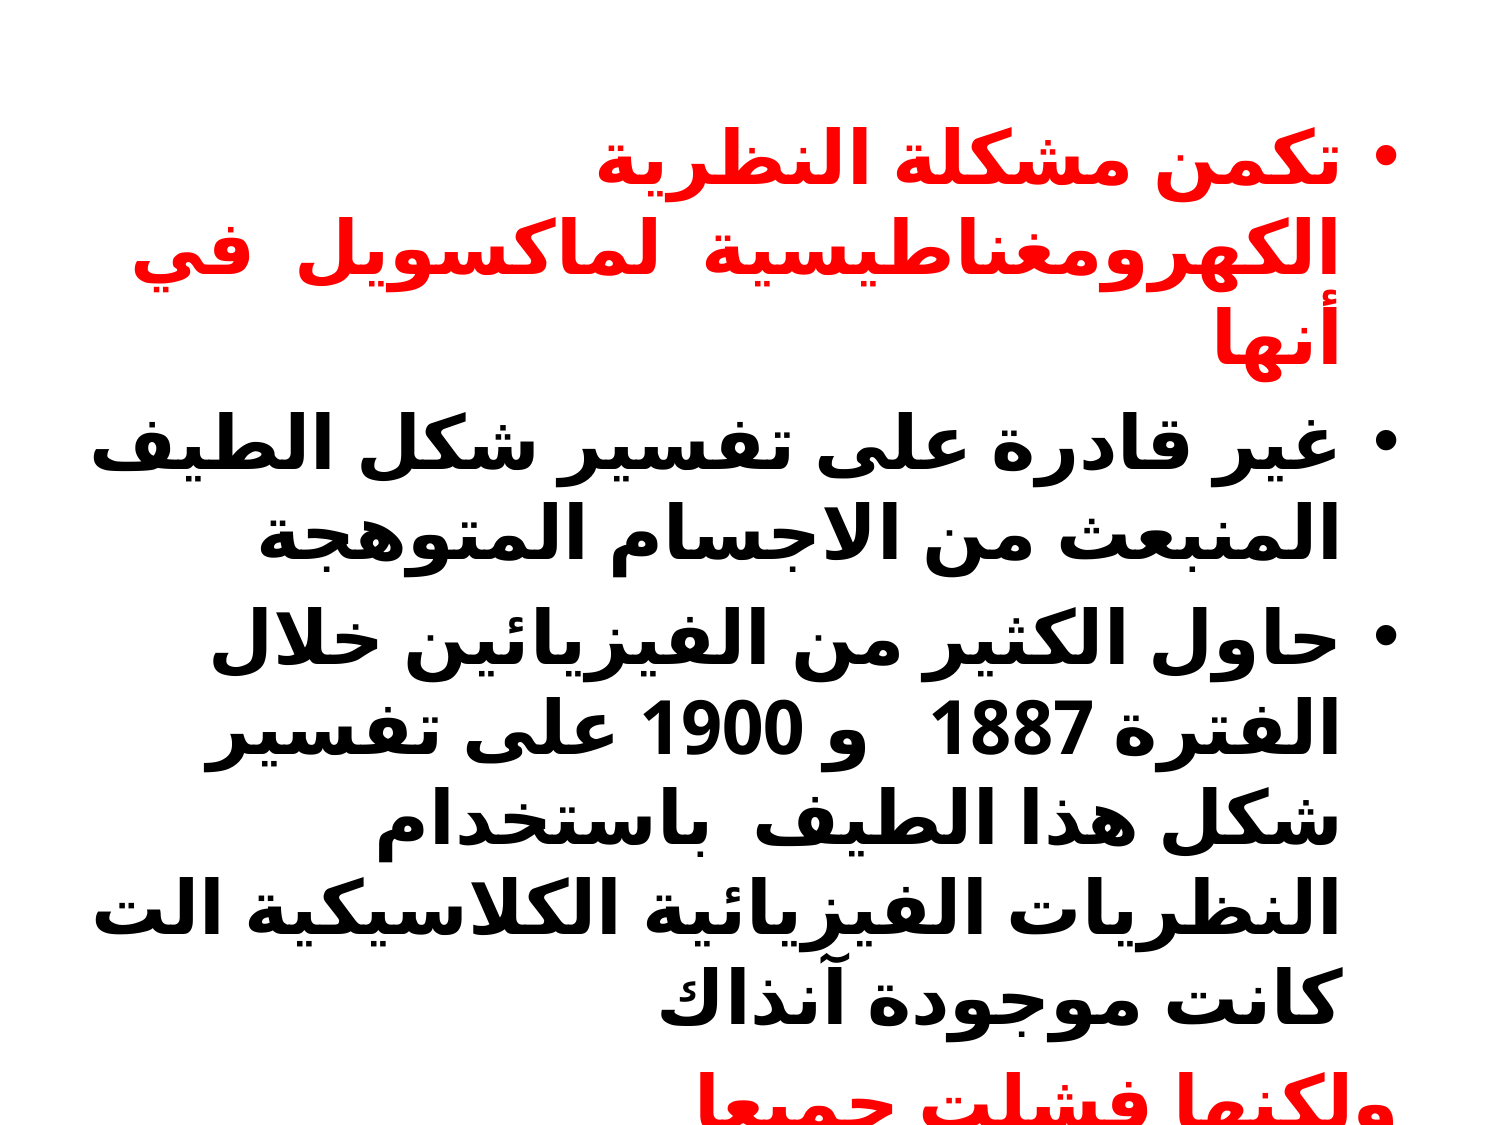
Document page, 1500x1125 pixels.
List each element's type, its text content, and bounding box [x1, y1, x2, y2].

list تكمن مشكلة النظرية الكهرومغناطيسية لماكسويل في أنها غير قادرة على تفسير شكل الطيف المنبعث من الاجسام المتوهجة حاول الكثير من الفيزيائين خلال الفترة 1887 و 1900 على تفسير شكل هذا الطيف باستخدام النظريات الفيزيائية الكلاسيكية الت كانت موجودة آنذاك ولكنها فشلت جميعا [64, 101, 1415, 845]
